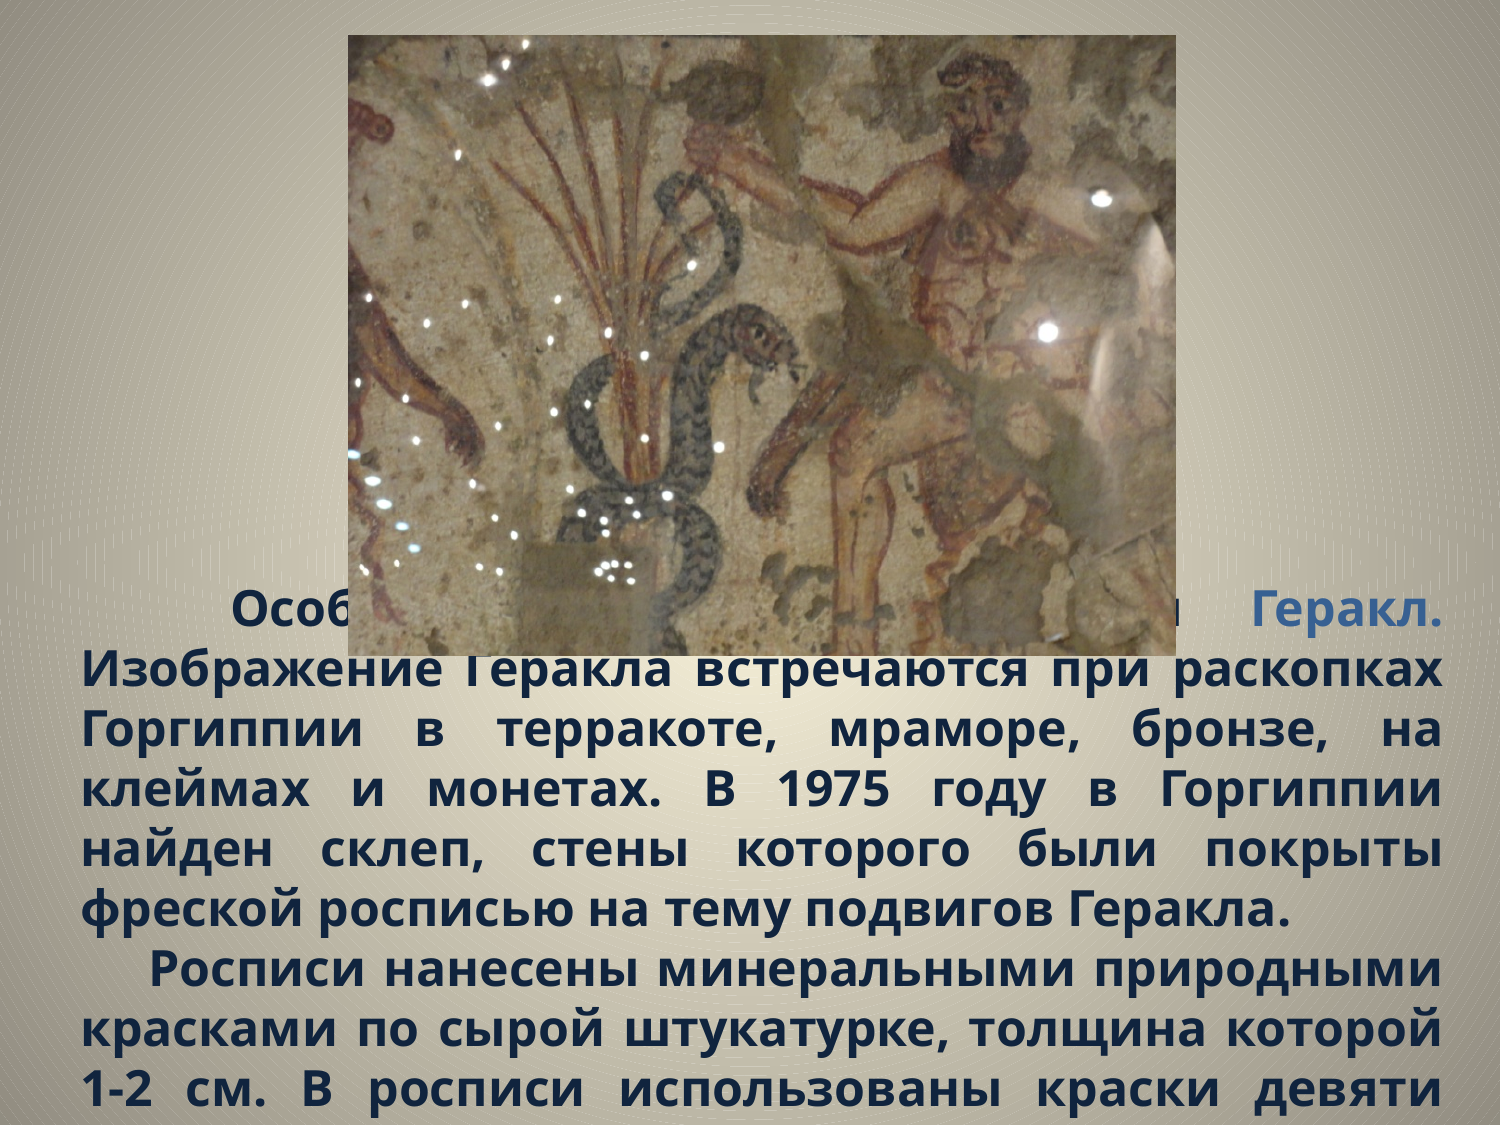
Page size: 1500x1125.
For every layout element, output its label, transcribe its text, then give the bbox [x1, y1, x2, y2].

text_box Особо в Горгиппии почитался Геракл. Изображение Геракла встречаются при раскопках Горгиппии в терракоте, мраморе, бронзе, на клеймах и монетах. В 1975 году в Горгиппии найден склеп, стены которого были покрыты фреской росписью на тему подвигов Геракла. Росписи нанесены минеральными природными красками по сырой штукатурке, толщина которой 1-2 см. В росписи использованы краски девяти цветов. [64, 569, 1459, 1125]
picture [348, 35, 1176, 656]
